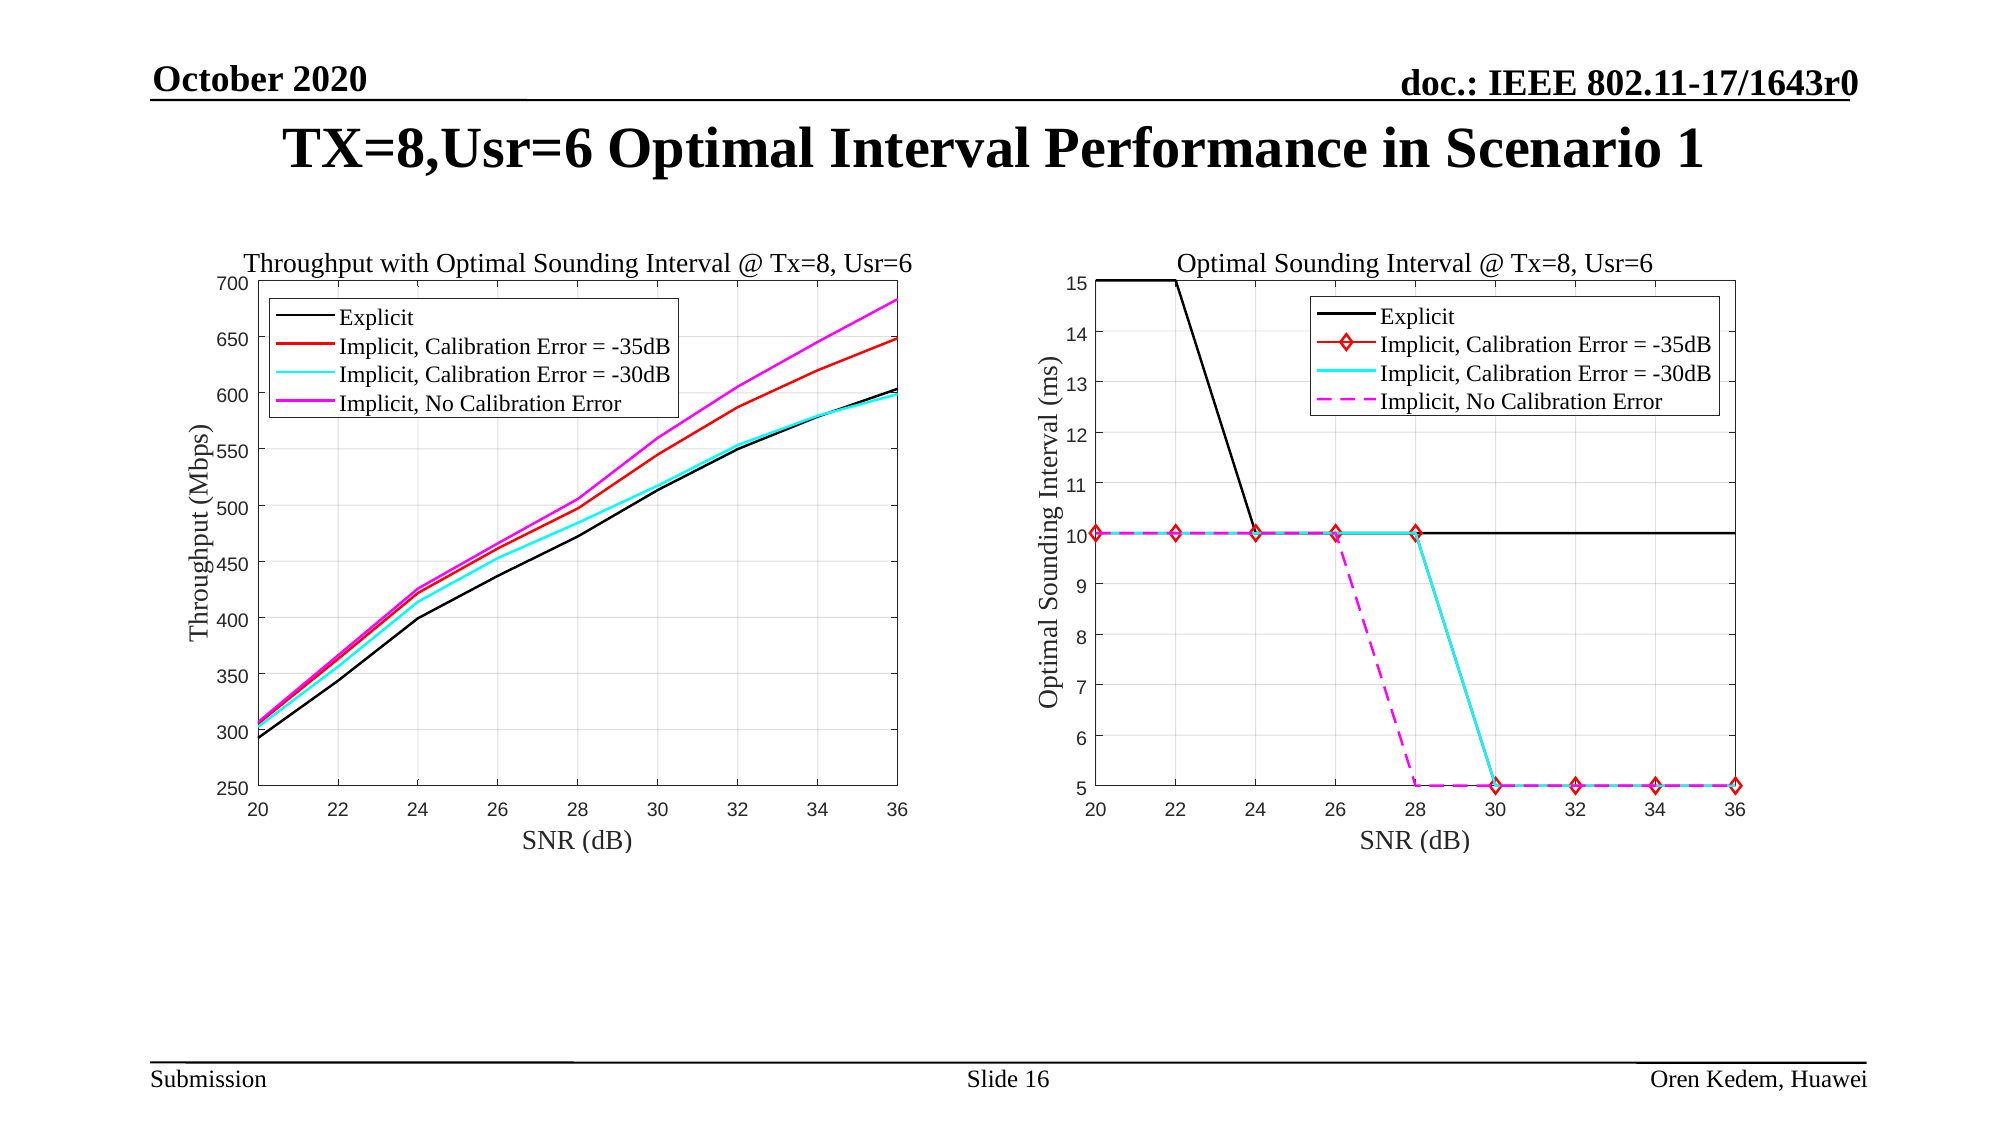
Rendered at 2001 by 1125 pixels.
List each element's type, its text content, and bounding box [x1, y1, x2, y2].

slide_number Slide 16 [950, 1061, 1067, 1123]
picture [987, 234, 1813, 853]
footer Oren Kedem, Huawei [1171, 1061, 1869, 1093]
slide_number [152, 54, 563, 100]
title TX=8,Usr=6 Optimal Interval Performance in Scenario 1 [152, 90, 1853, 199]
picture [150, 234, 975, 853]
